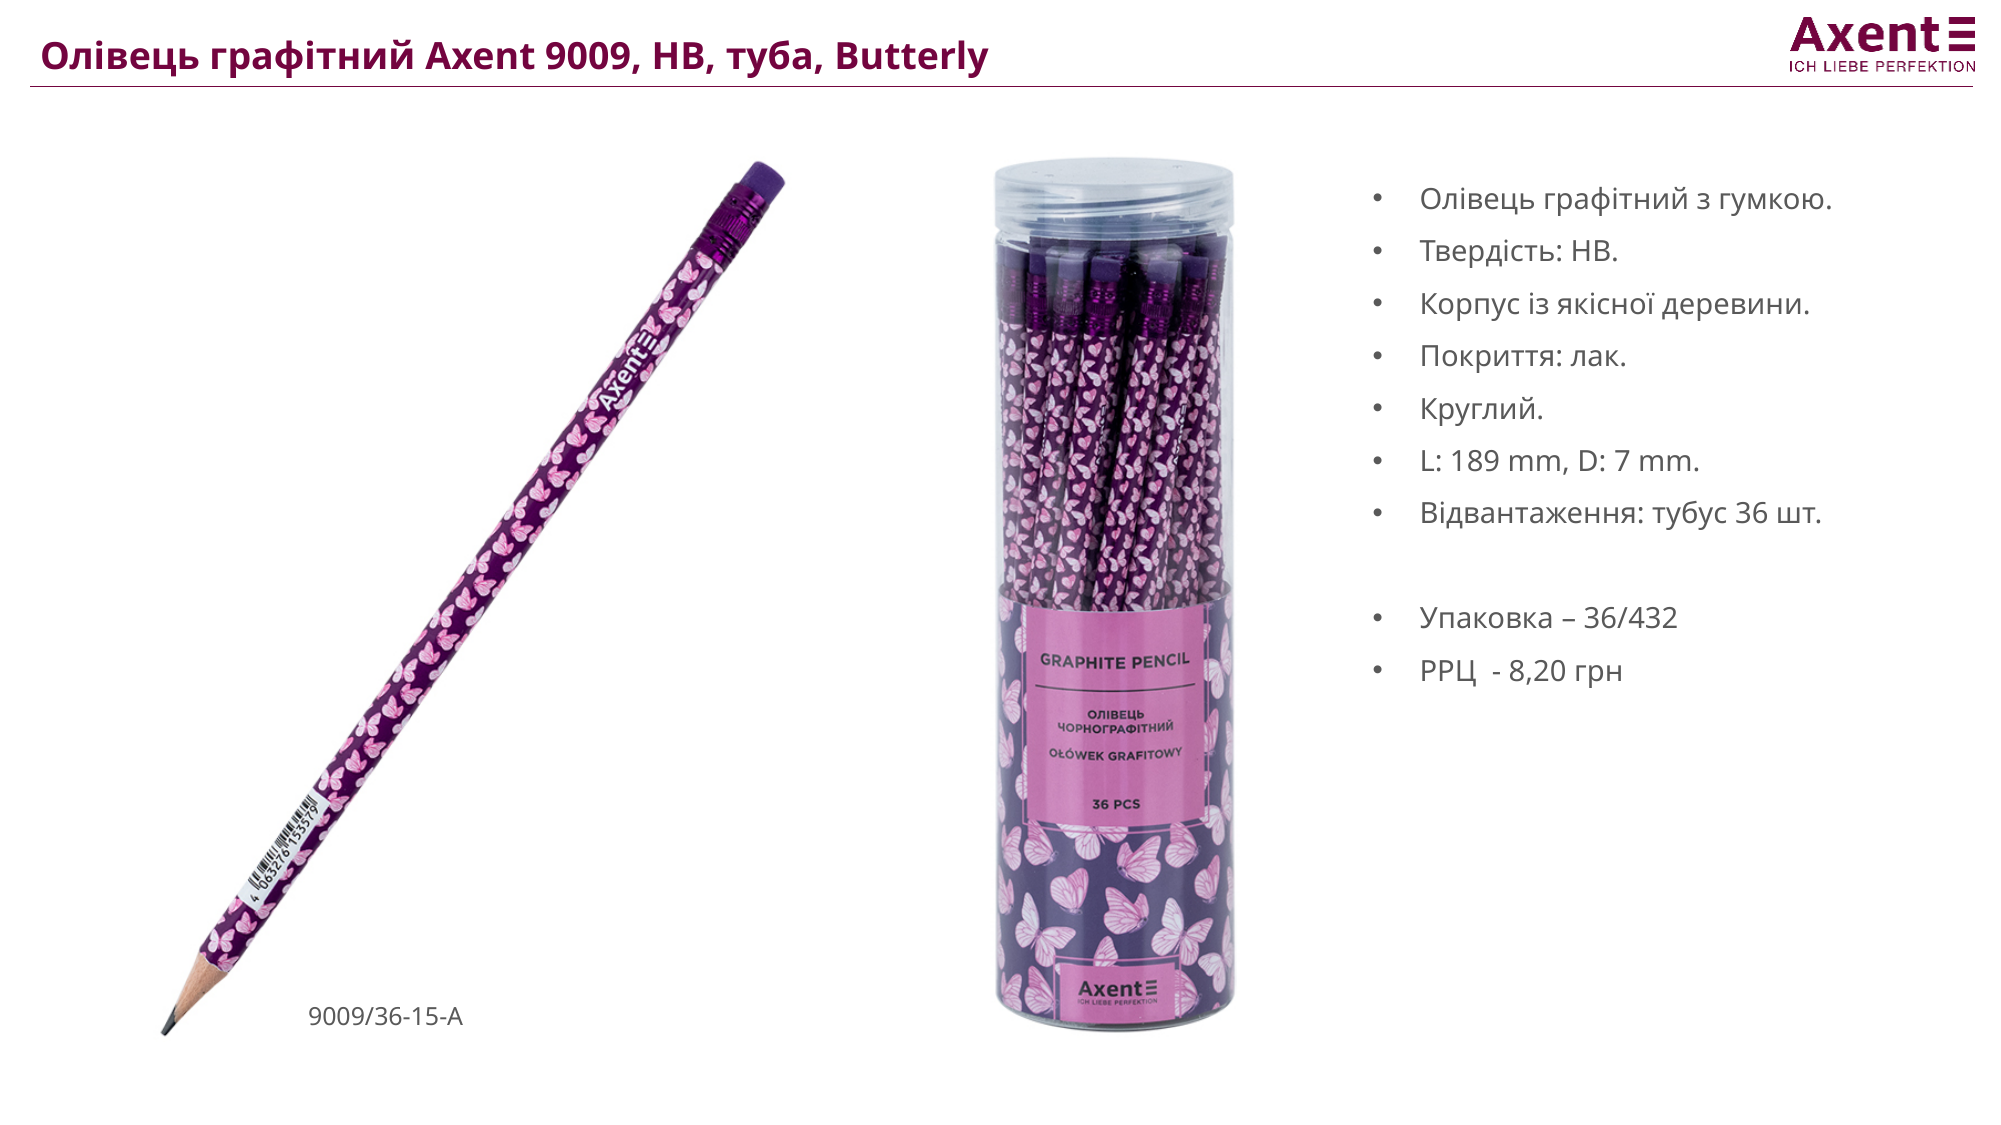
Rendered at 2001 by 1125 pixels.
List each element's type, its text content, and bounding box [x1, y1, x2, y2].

text_box Олівець графітний Axent 9009, HB, туба, Butterly [25, 2, 1240, 85]
picture [980, 151, 1247, 1038]
picture [30, 155, 916, 1042]
text_box Олівець графітний з гумкою. Твердість: HB. Корпус із якісної деревини. Покриття: лак. Круглий. L: 189 mm, D: 7 mm. Відвантаження: тубус 36 шт. Упаковка – 36/432 РРЦ - 8,20 грн [1357, 155, 2000, 747]
picture [1790, 17, 1975, 73]
